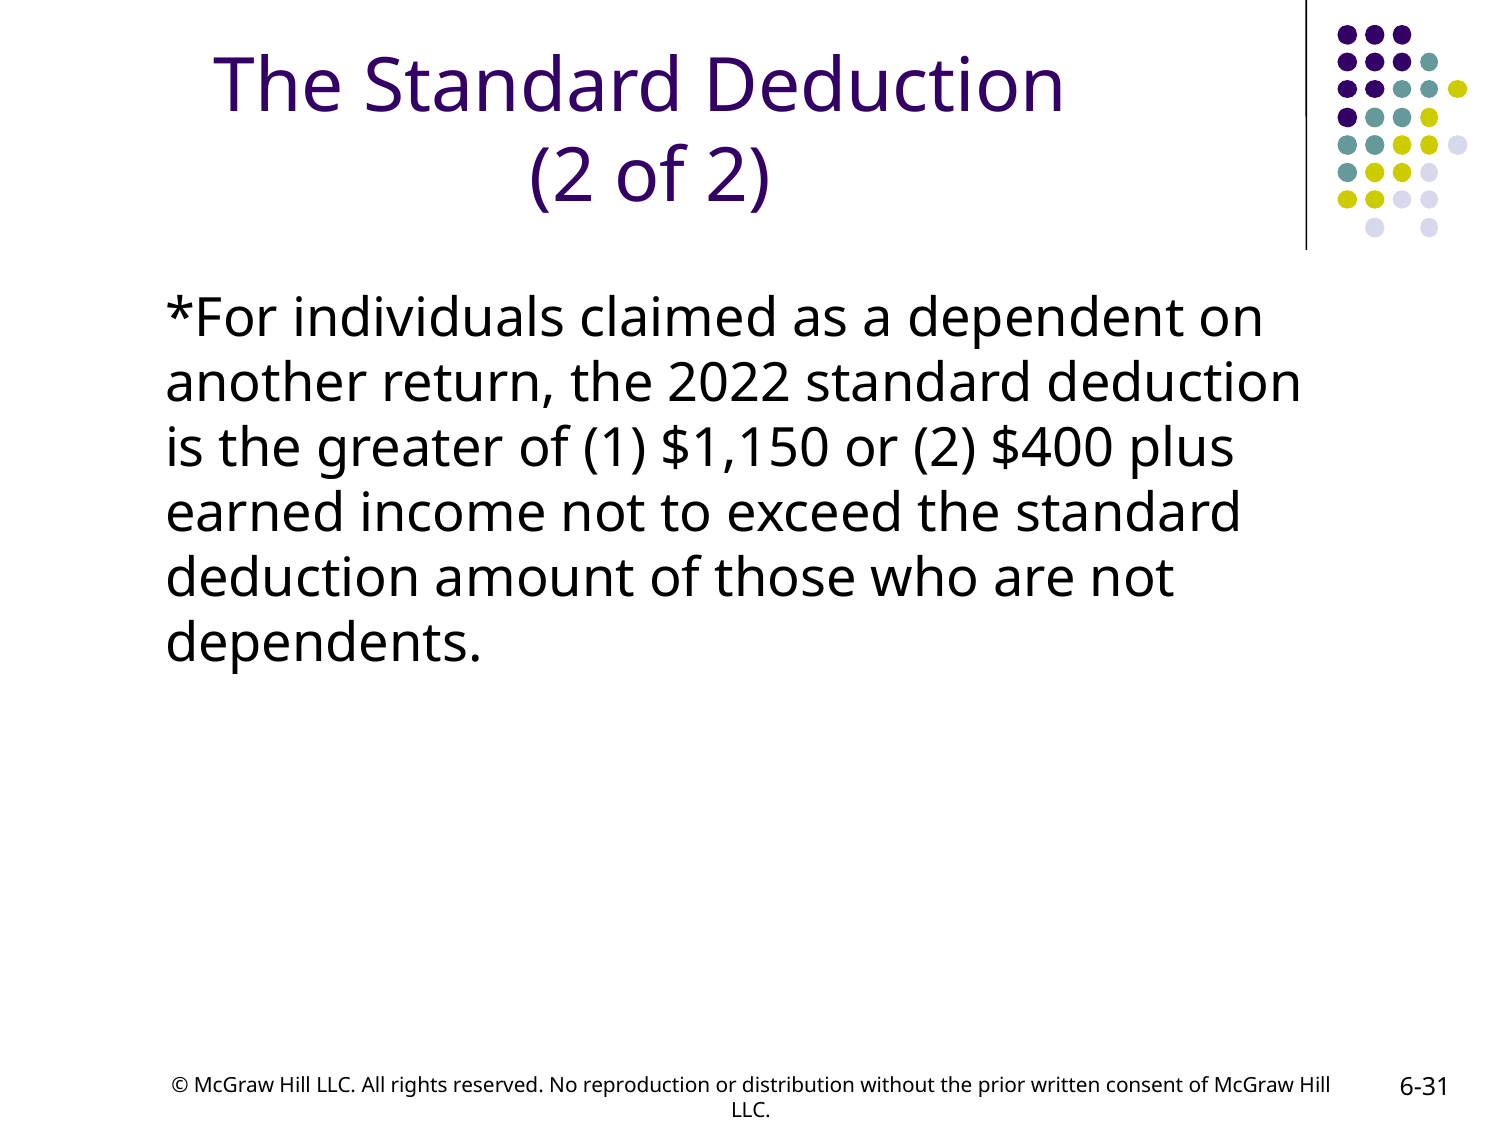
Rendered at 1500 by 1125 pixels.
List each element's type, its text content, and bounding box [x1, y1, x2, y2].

list *For individuals claimed as a dependent on another return, the 2022 standard deduction is the greater of (1) $1,150 or (2) $400 plus earned income not to exceed the standard deduction amount of those who are not dependents. [150, 275, 1350, 463]
title The Standard Deduction (2 of 2) [25, 24, 1275, 228]
